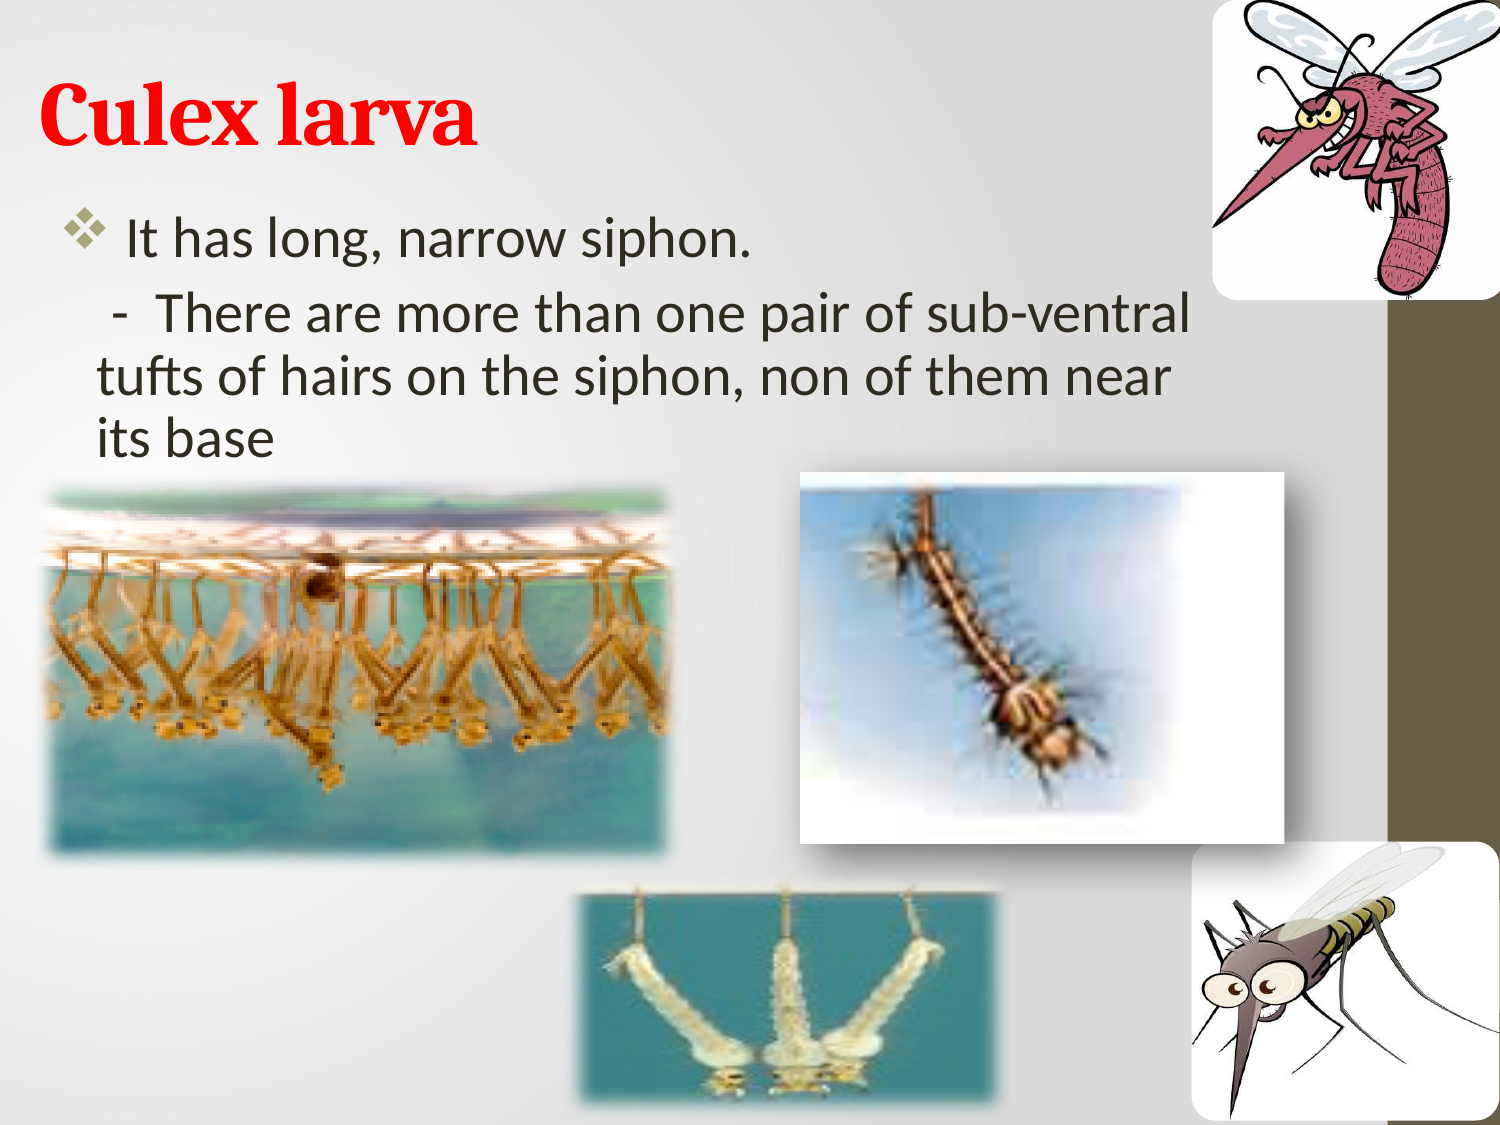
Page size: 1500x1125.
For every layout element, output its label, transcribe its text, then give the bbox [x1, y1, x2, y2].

picture [32, 474, 1013, 1122]
list It has long, narrow siphon. - There are more than one pair of sub-ventral tufts of hairs on the siphon, non of them near its base [24, 200, 1213, 488]
title Culex larva [24, 50, 1209, 168]
picture [799, 472, 1500, 1122]
picture [1211, 0, 1500, 301]
